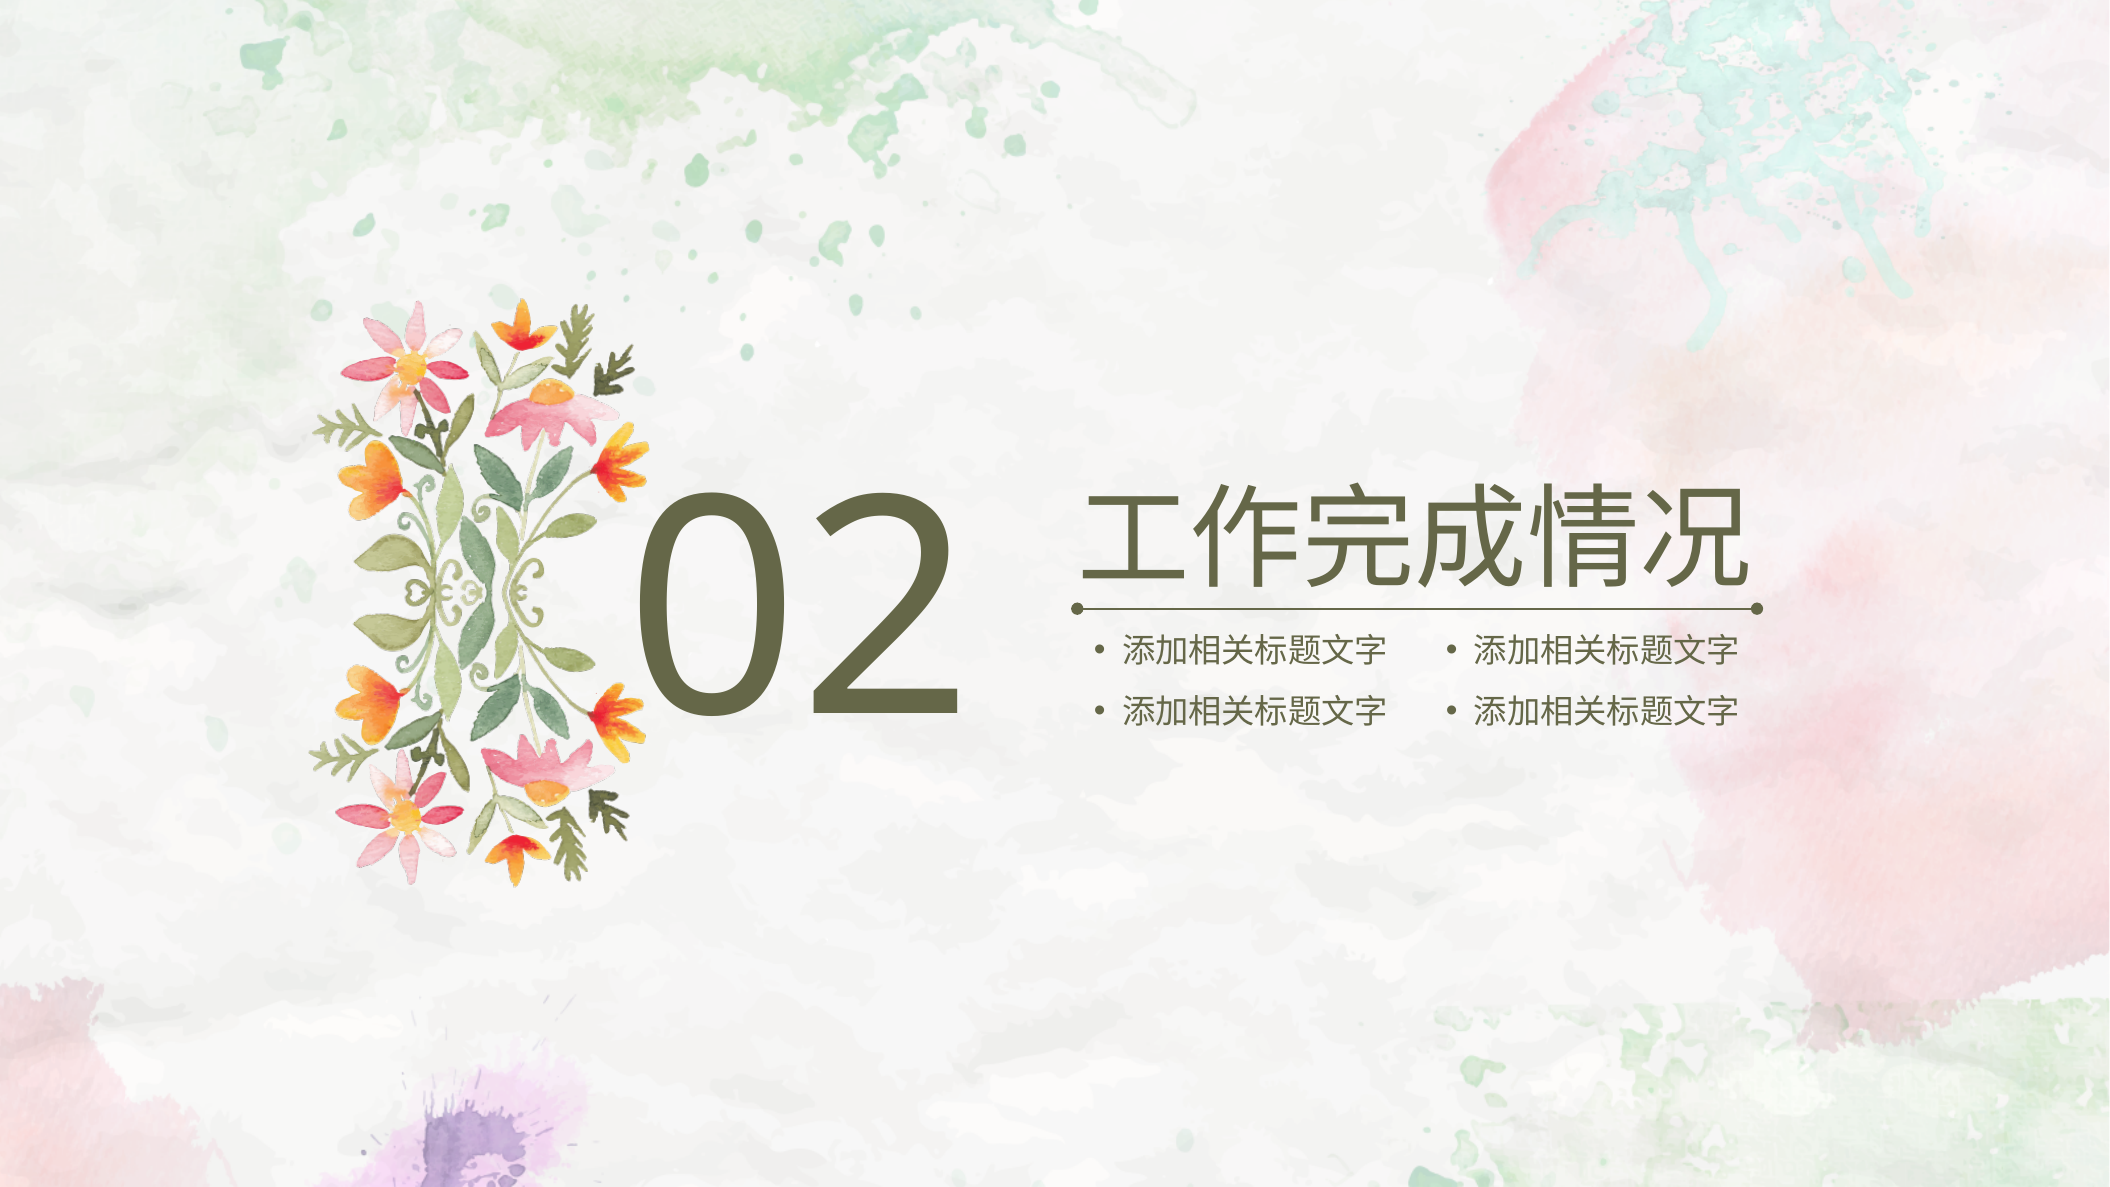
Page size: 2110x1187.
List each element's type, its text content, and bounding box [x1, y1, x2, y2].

picture [0, 0, 2110, 1187]
text_box 添加相关标题文字 [1079, 683, 1404, 738]
text_box 02 [662, 408, 1006, 775]
text_box 添加相关标题文字 [1079, 621, 1404, 677]
text_box 添加相关标题文字 [1431, 621, 1755, 677]
text_box 添加相关标题文字 [1431, 683, 1755, 738]
text_box 工作完成情况 [1077, 466, 1811, 602]
